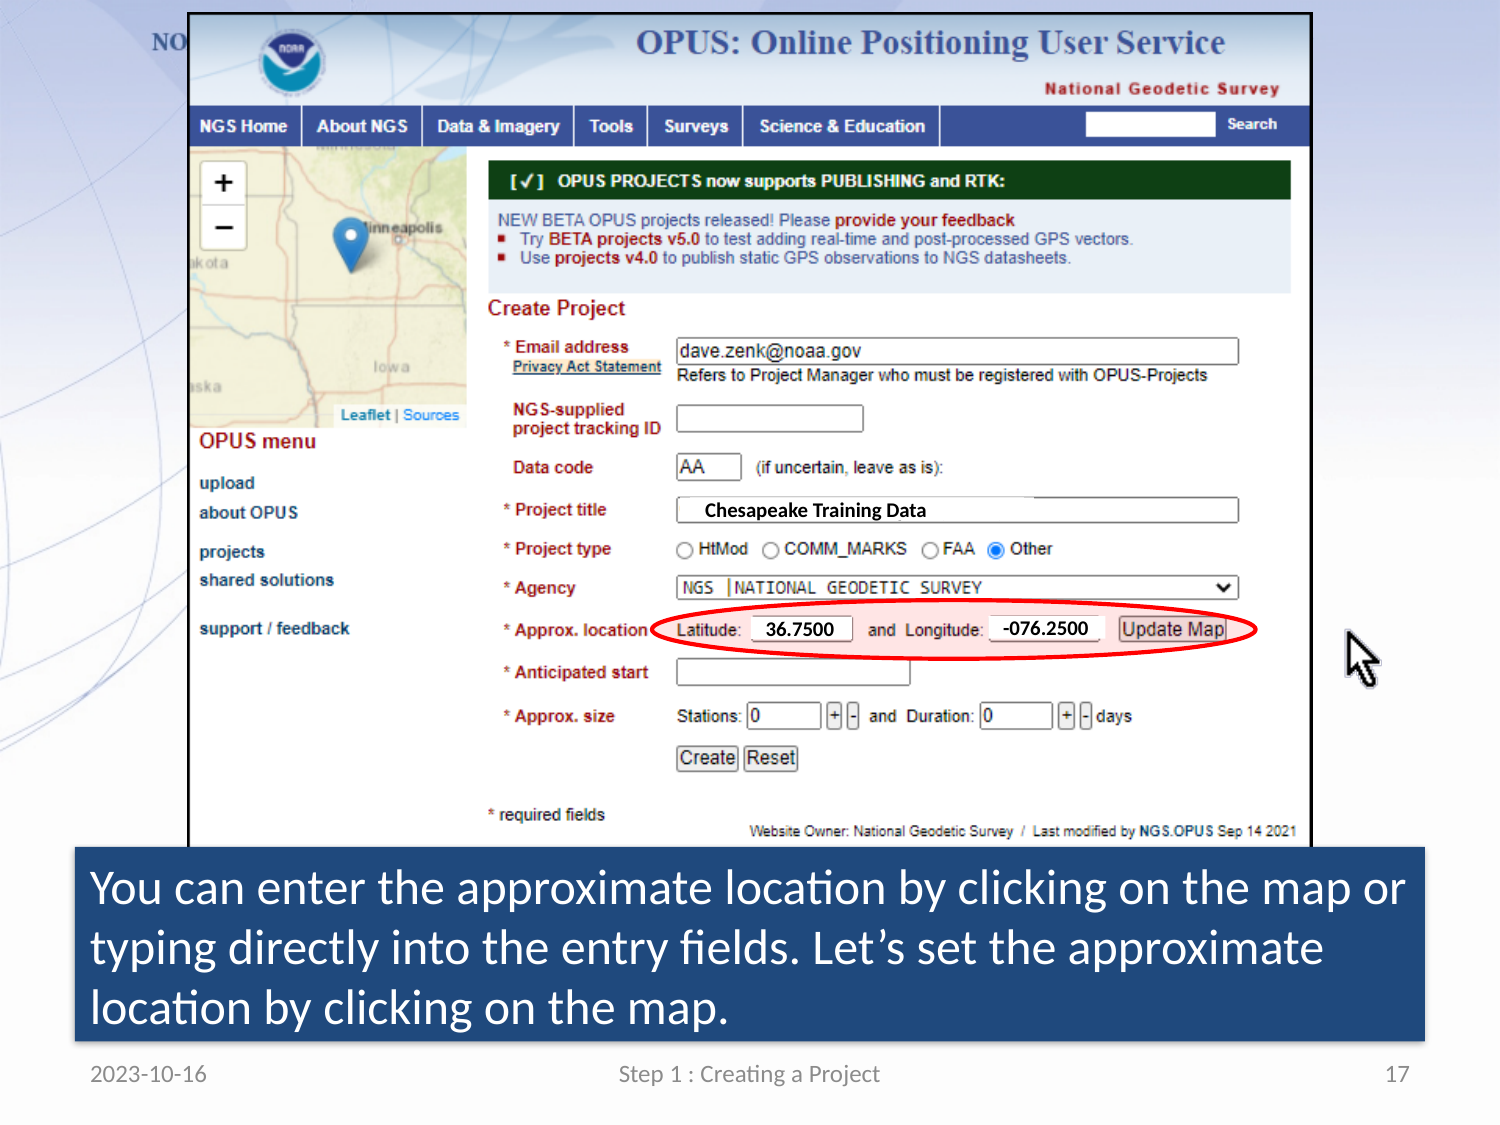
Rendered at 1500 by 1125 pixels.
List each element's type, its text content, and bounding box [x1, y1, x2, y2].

picture [0, 0, 1500, 1125]
slide_number 17 [1074, 1049, 1425, 1103]
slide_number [75, 1049, 425, 1103]
text_box You can enter the approximate location by clicking on the map or typing directly into the entry fields. Let’s set the approximate location by clicking on the map. [74, 846, 1425, 1042]
footer Step 1 : Creating a Project [512, 1050, 988, 1103]
